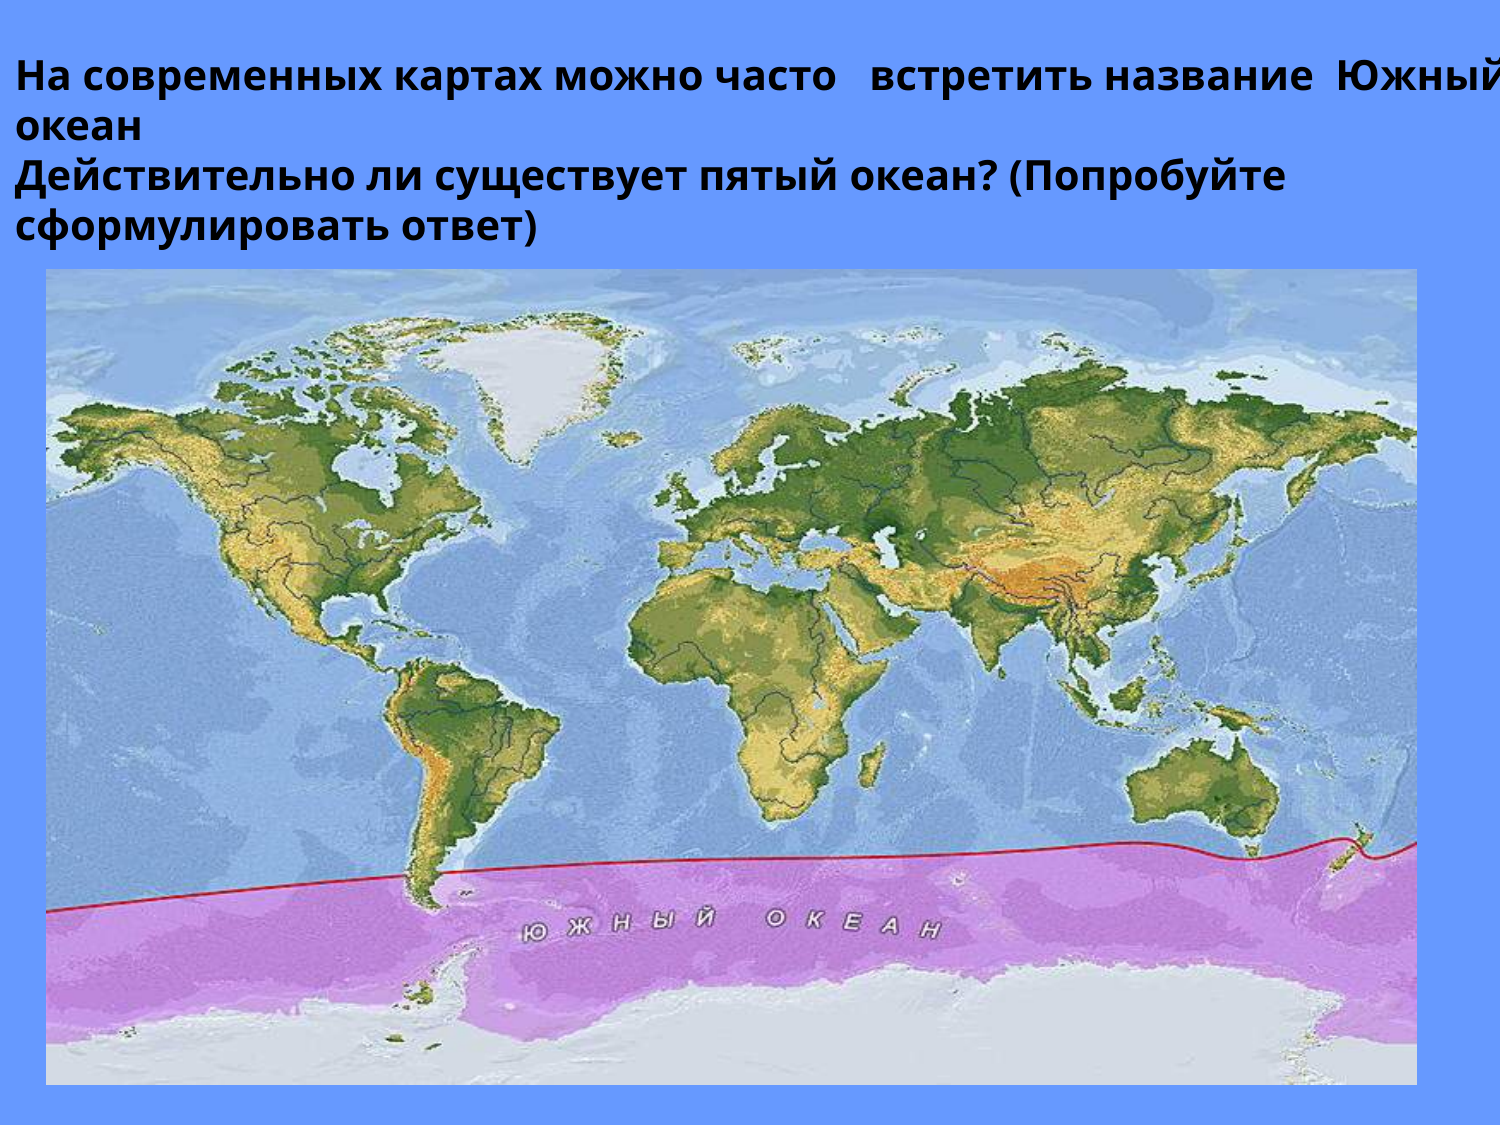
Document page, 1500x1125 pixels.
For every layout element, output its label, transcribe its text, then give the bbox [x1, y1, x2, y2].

picture [46, 269, 1418, 1085]
text_box На современных картах можно часто встретить название Южный океан Действительно ли существует пятый океан? (Попробуйте сформулировать ответ) [0, 41, 1500, 256]
